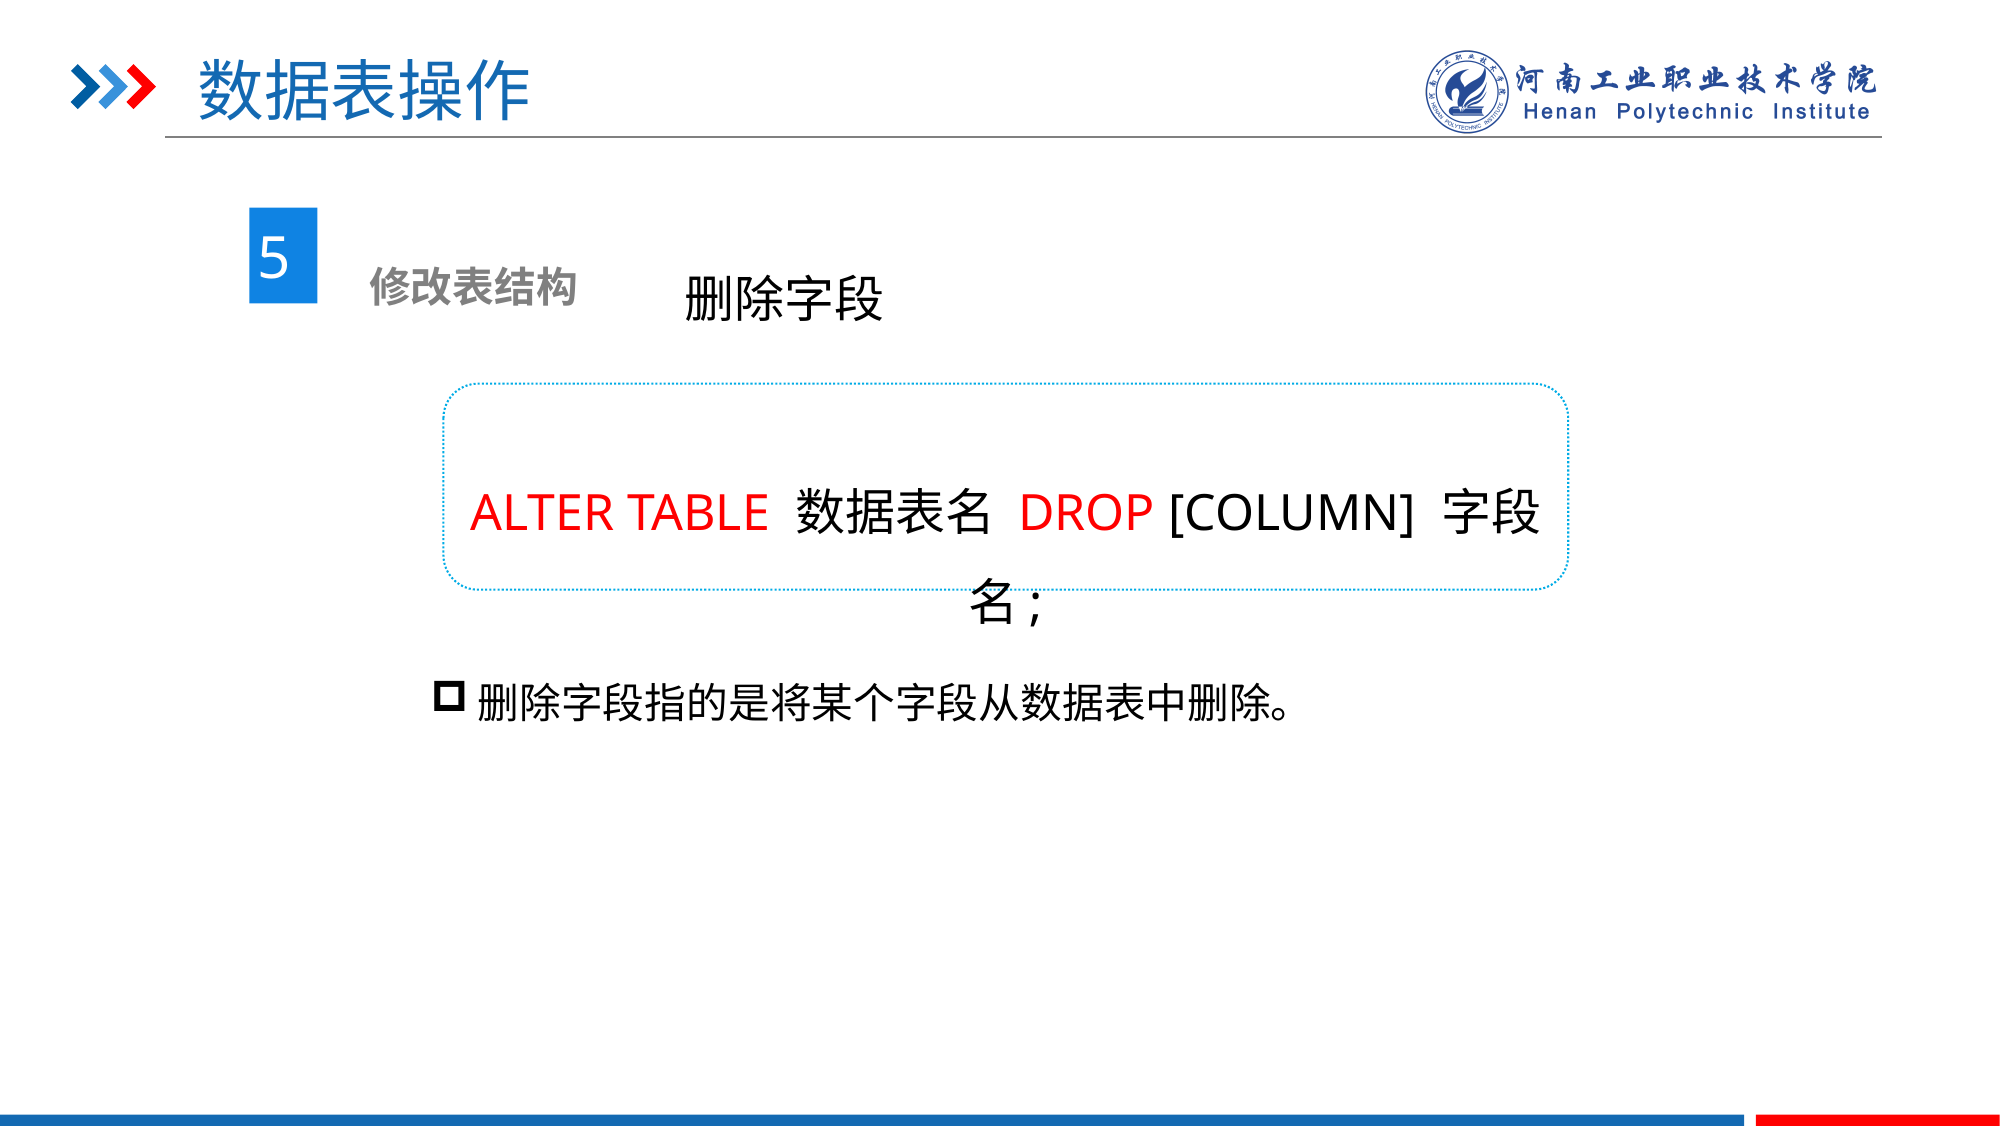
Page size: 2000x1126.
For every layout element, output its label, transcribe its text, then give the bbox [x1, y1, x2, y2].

picture [1407, 46, 1882, 140]
text_box 删除字段指的是将某个字段从数据表中删除。 [416, 619, 1680, 735]
text_box 删除字段 [669, 260, 900, 335]
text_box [249, 207, 318, 304]
text_box 修改表结构 [319, 245, 1092, 380]
title 数据表操作 [177, 25, 952, 153]
text_box ALTER TABLE 数据表名 DROP [COLUMN] 字段名; [443, 442, 1569, 619]
text_box [443, 383, 1569, 442]
